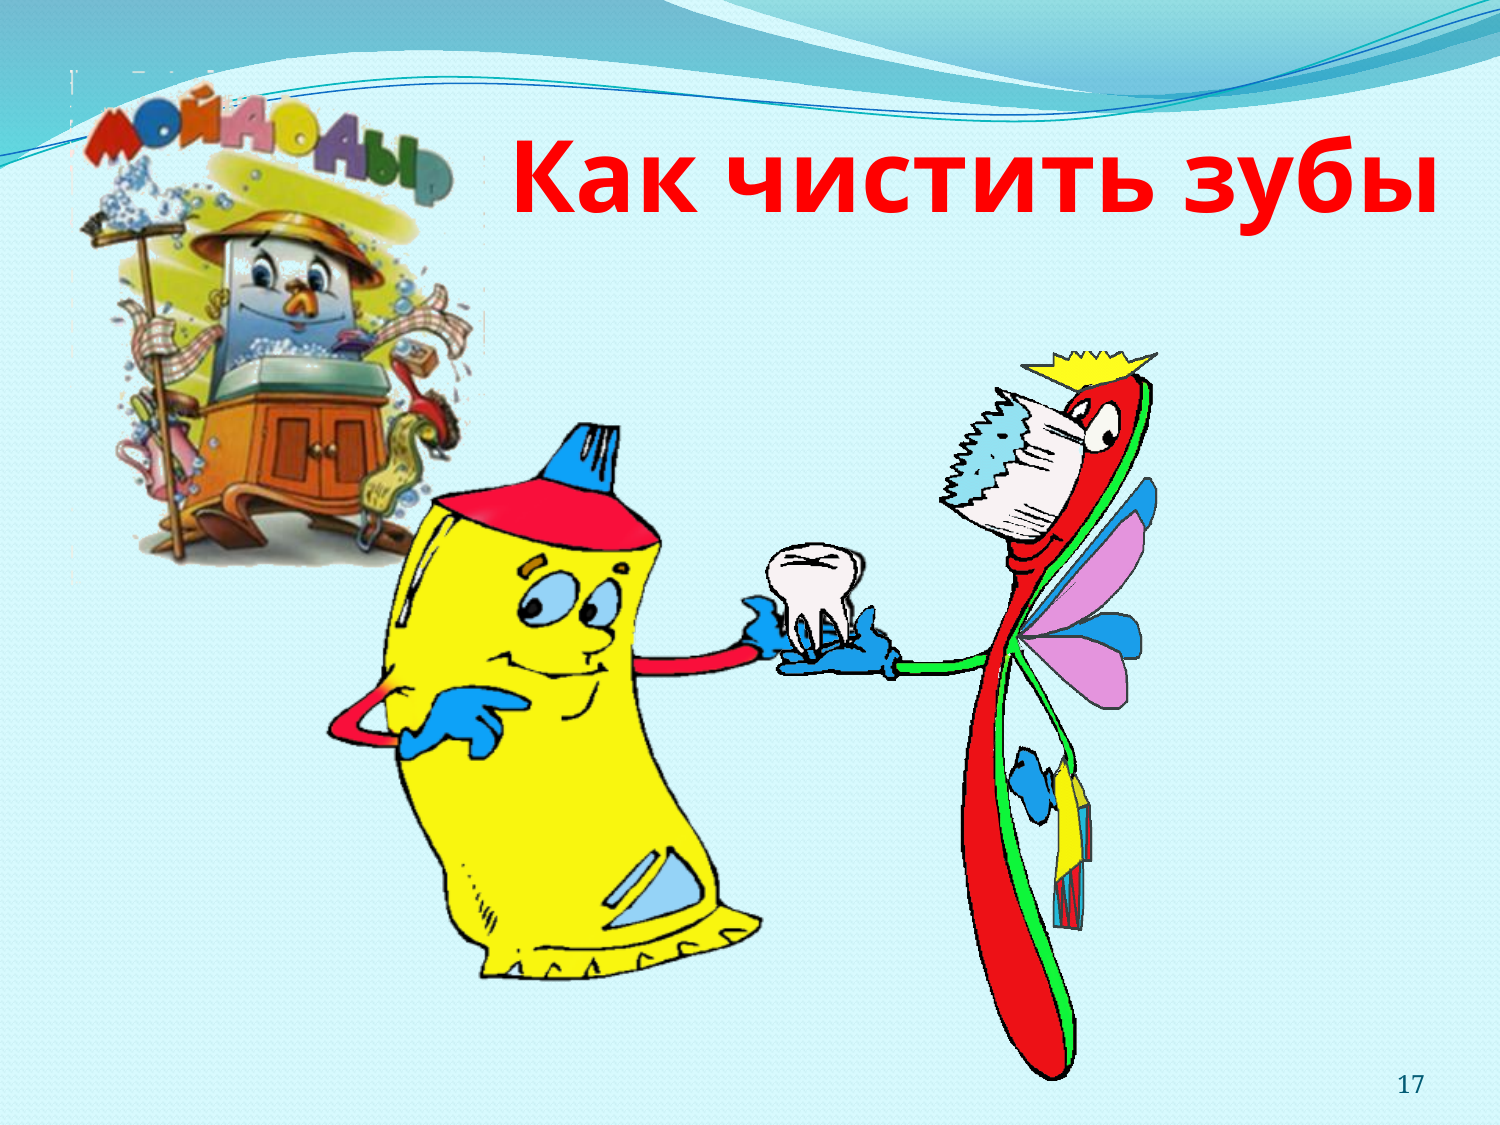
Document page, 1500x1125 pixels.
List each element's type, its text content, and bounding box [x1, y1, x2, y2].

title Как чистить зубы [508, 45, 1500, 233]
picture [70, 70, 756, 985]
slide_number 17 [1299, 1042, 1425, 1103]
picture [761, 351, 1161, 1082]
